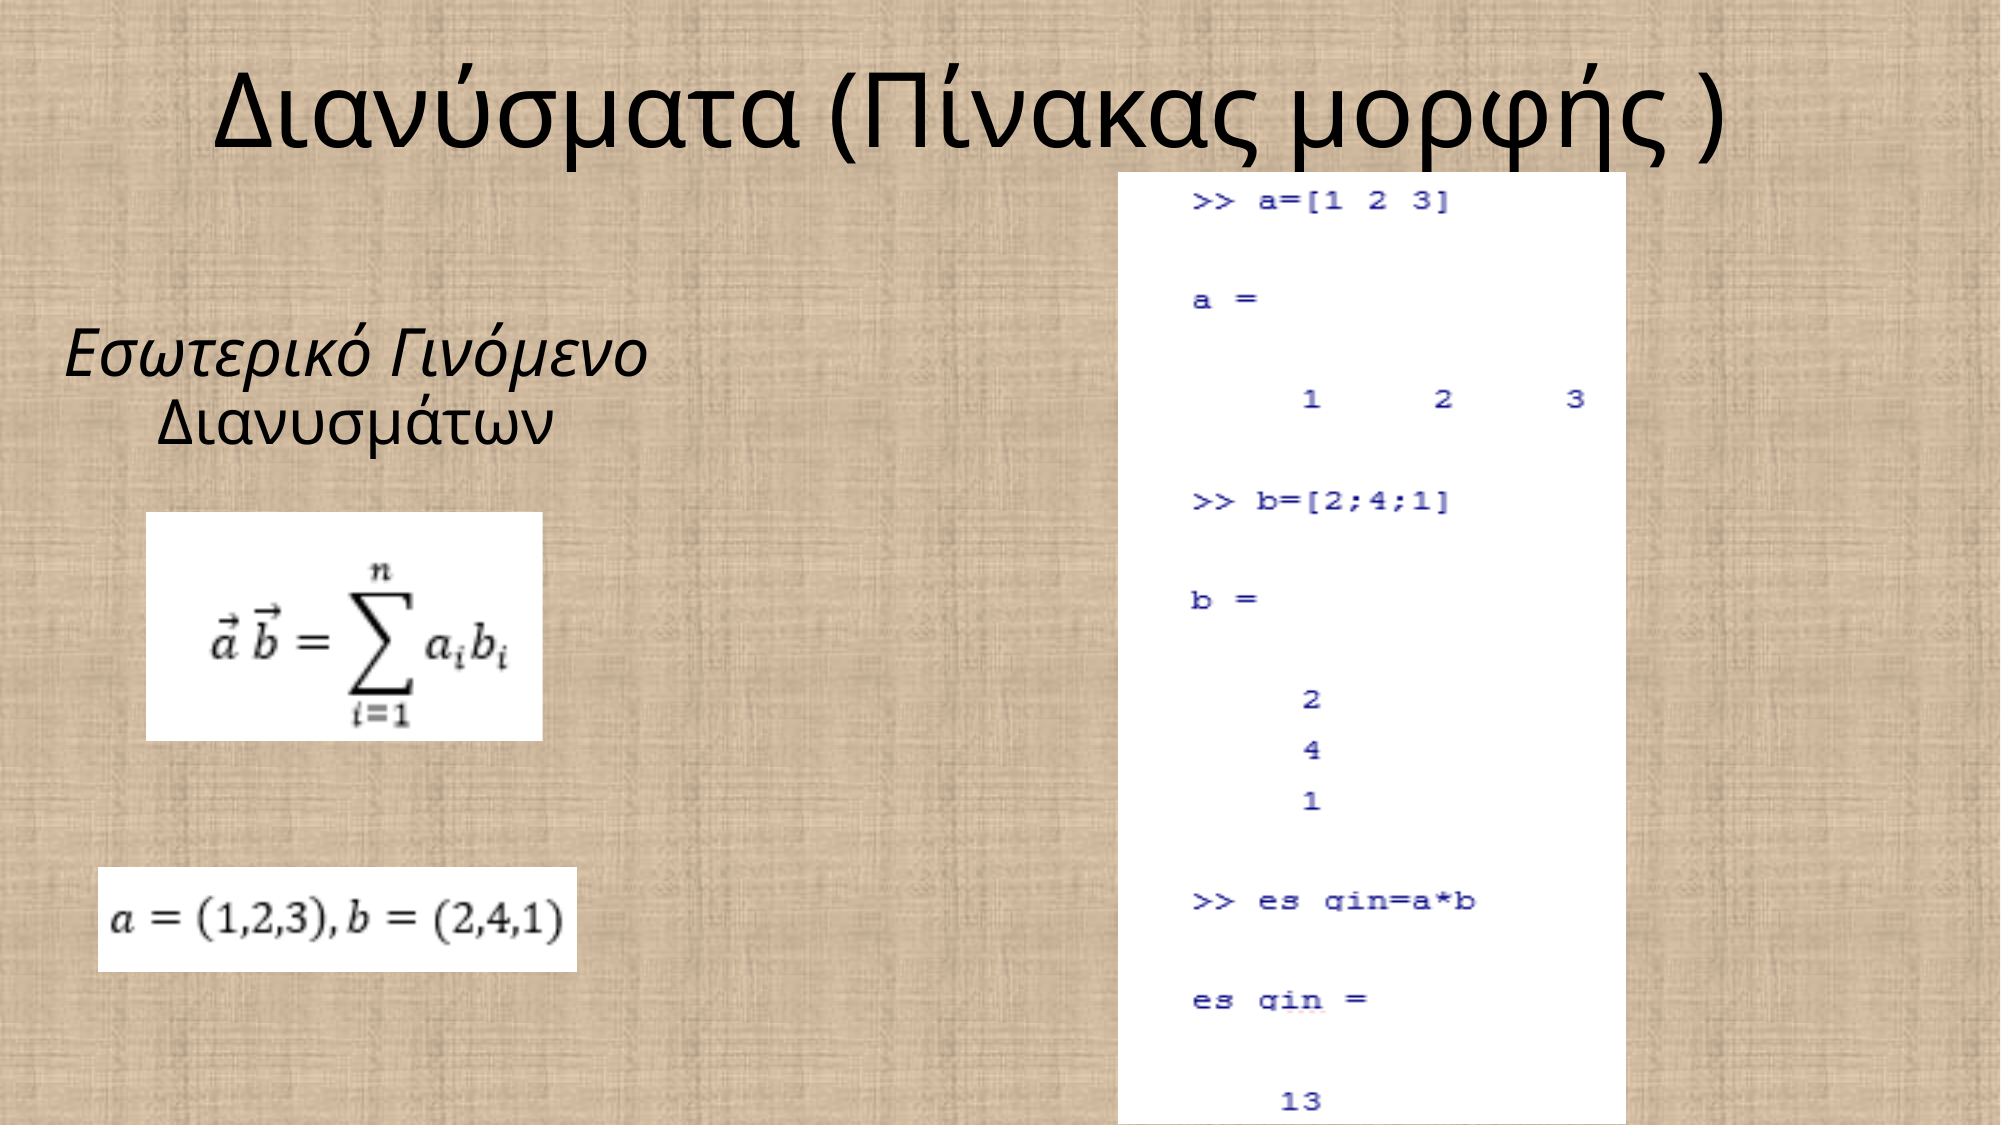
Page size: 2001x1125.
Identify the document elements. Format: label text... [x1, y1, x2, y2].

picture [1117, 172, 1627, 1125]
text_box Εσωτερικό Γινόμενο Διανυσμάτων [24, 293, 690, 466]
picture [146, 512, 543, 741]
picture [98, 867, 579, 972]
